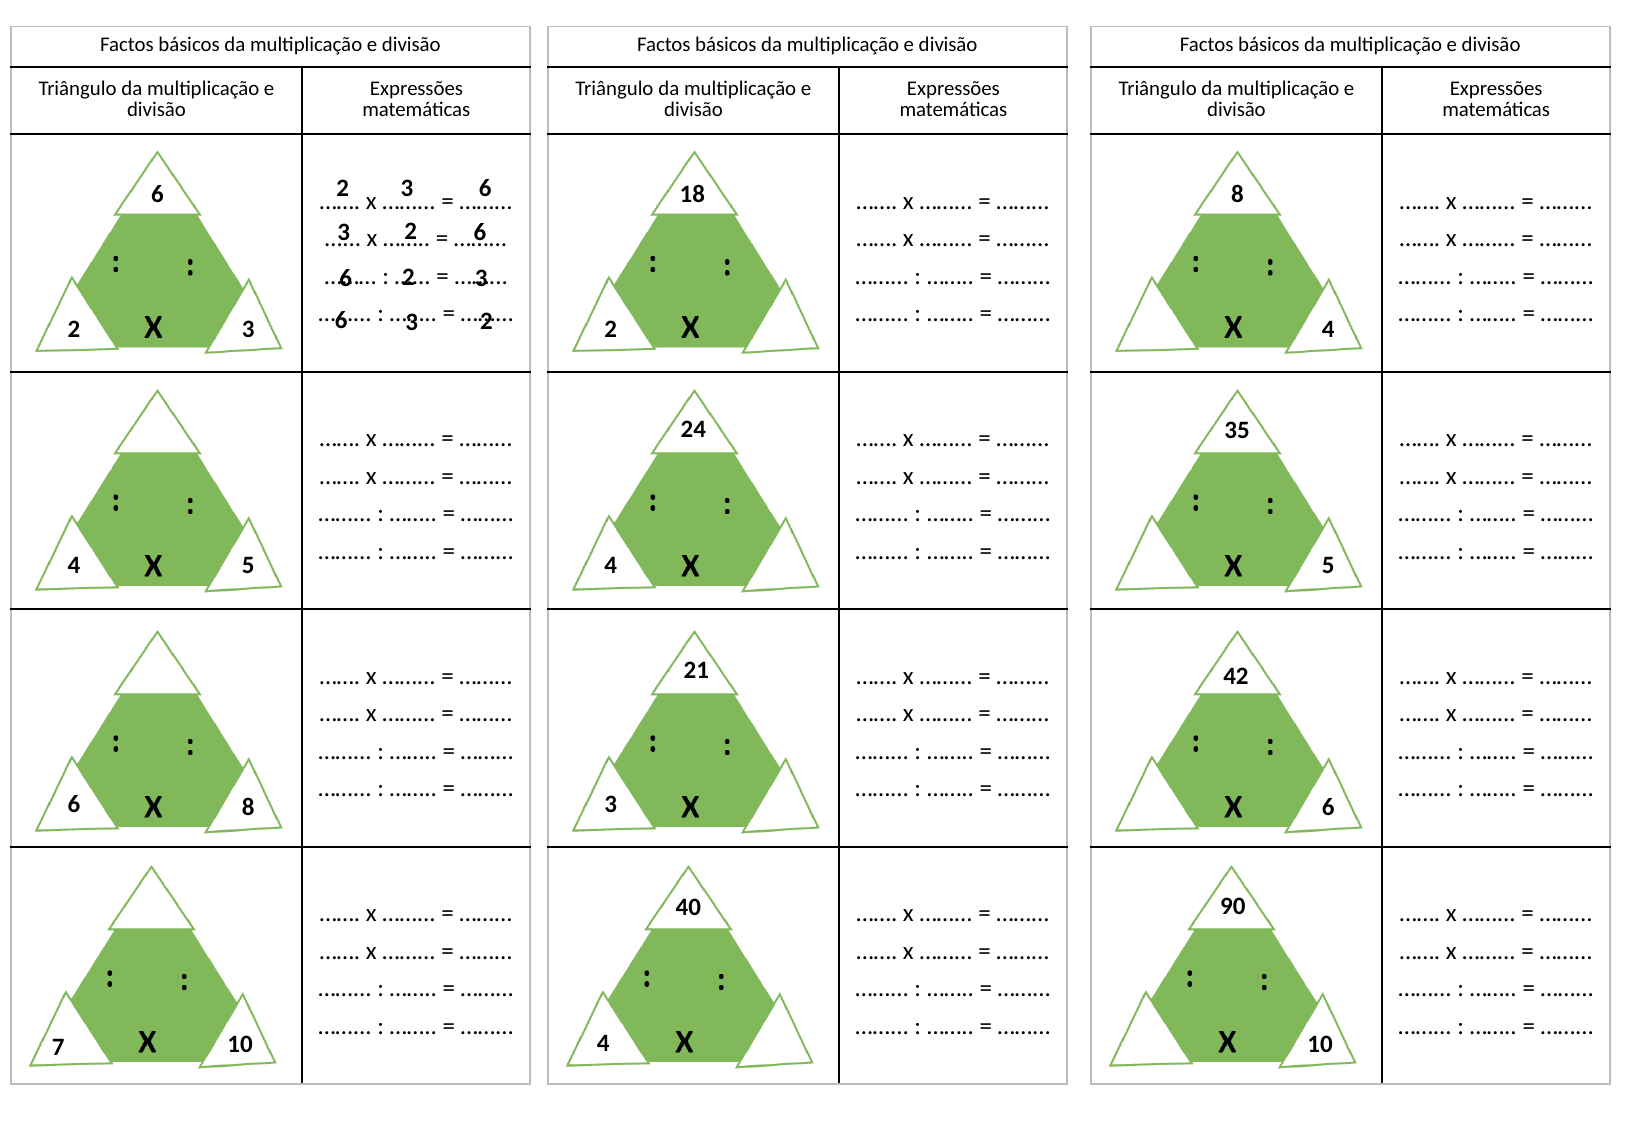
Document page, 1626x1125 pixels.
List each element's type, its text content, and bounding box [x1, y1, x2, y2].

table_cell [1092, 373, 1381, 608]
table_cell ……. x ……... = ……... ……. x ……... = ……... ……... : …….. = ……... ……... : …….. = ……... [303, 610, 529, 846]
table_cell ……. x ……... = ……... ……. x ……... = ……... ……... : …….. = ……... ……... : …….. = ……... [840, 373, 1066, 608]
table_cell ……. x ……... = ……... ……. x ……... = ……... ……... : …….. = ……... ……... : …….. = ……... [1383, 848, 1609, 1083]
text_box 2 [386, 250, 431, 299]
table_cell Triângulo da multiplicação e divisão [12, 68, 301, 133]
table_cell [549, 373, 838, 608]
text_box 2 [321, 161, 365, 210]
table_cell Expressões matemáticas [303, 68, 529, 133]
text_box 6 [458, 206, 503, 255]
text_box 2 [465, 294, 509, 344]
picture [562, 858, 816, 1078]
table_cell ……. x ……... = ……... ……. x ……... = ……... ……... : …….. = ……... ……... : …….. = ……... [840, 610, 1066, 846]
table_cell [549, 135, 838, 371]
picture [25, 858, 279, 1078]
table_cell [12, 135, 301, 371]
table_cell [549, 848, 838, 1083]
table_cell [12, 373, 301, 608]
table_cell [12, 848, 301, 1083]
table_cell [1092, 610, 1381, 846]
table_cell ……. x ……... = ……... ……. x ……... = ……... ……... : …….. = ……... ……... : …….. = ……... [1383, 610, 1609, 846]
text_box 2 [389, 205, 433, 254]
picture [31, 382, 285, 602]
table_header Factos básicos da multiplicação e divisão [549, 27, 1066, 66]
picture [1105, 858, 1359, 1078]
table_cell [549, 610, 838, 846]
picture [1111, 143, 1365, 363]
table_cell ……. x ……... = ……... ……. x ……... = ……... ……... : …….. = ……... ……... : …….. = ……... [1383, 135, 1609, 371]
table_cell Triângulo da multiplicação e divisão [1092, 68, 1381, 133]
table_header Factos básicos da multiplicação e divisão [12, 27, 529, 66]
table_cell [1092, 135, 1381, 371]
table_cell ……. x ……... = ……... ……. x ……... = ……... ……... : …….. = ……... ……... : …….. = ……... [1383, 373, 1609, 608]
text_box 3 [322, 206, 366, 255]
table_cell ……. x ……... = ……... ……. x ……... = ……... ……... : …….. = ……... ……... : …….. = ……... [840, 135, 1066, 371]
text_box 6 [463, 161, 508, 210]
text_box 3 [390, 295, 434, 344]
table_header Factos básicos da multiplicação e divisão [1092, 27, 1609, 66]
text_box 3 [459, 252, 504, 301]
table_cell Triângulo da multiplicação e divisão [549, 68, 838, 133]
table_cell ……. x ……... = ……... ……. x ……... = ……... ……... : …….. = ……... ……... : …….. = ……... [840, 848, 1066, 1083]
picture [568, 143, 822, 363]
picture [1111, 382, 1365, 602]
table_cell ……. x ……... = ……... ……. x ……... = ……... ……... : …….. = ……... ……... : …….. = ……... [303, 848, 529, 1083]
table_cell Expressões matemáticas [1383, 68, 1609, 133]
picture [568, 623, 822, 843]
text_box 6 [324, 251, 369, 301]
text_box 3 [385, 161, 430, 210]
text_box 6 [319, 294, 364, 343]
table_cell Expressões matemáticas [840, 68, 1066, 133]
picture [568, 382, 822, 602]
picture [31, 143, 285, 363]
table_cell [1092, 848, 1381, 1083]
picture [31, 623, 285, 843]
picture [1111, 623, 1365, 843]
table_cell [12, 610, 301, 846]
table_cell ……. x ……... = ……... …... x …….. = ……... ……… : …... = ……... ……... : …….. = ……... [303, 135, 529, 371]
table_cell ……. x ……... = ……... ……. x ……... = ……... ……... : …….. = ……... ……... : …….. = ……... [303, 373, 529, 608]
